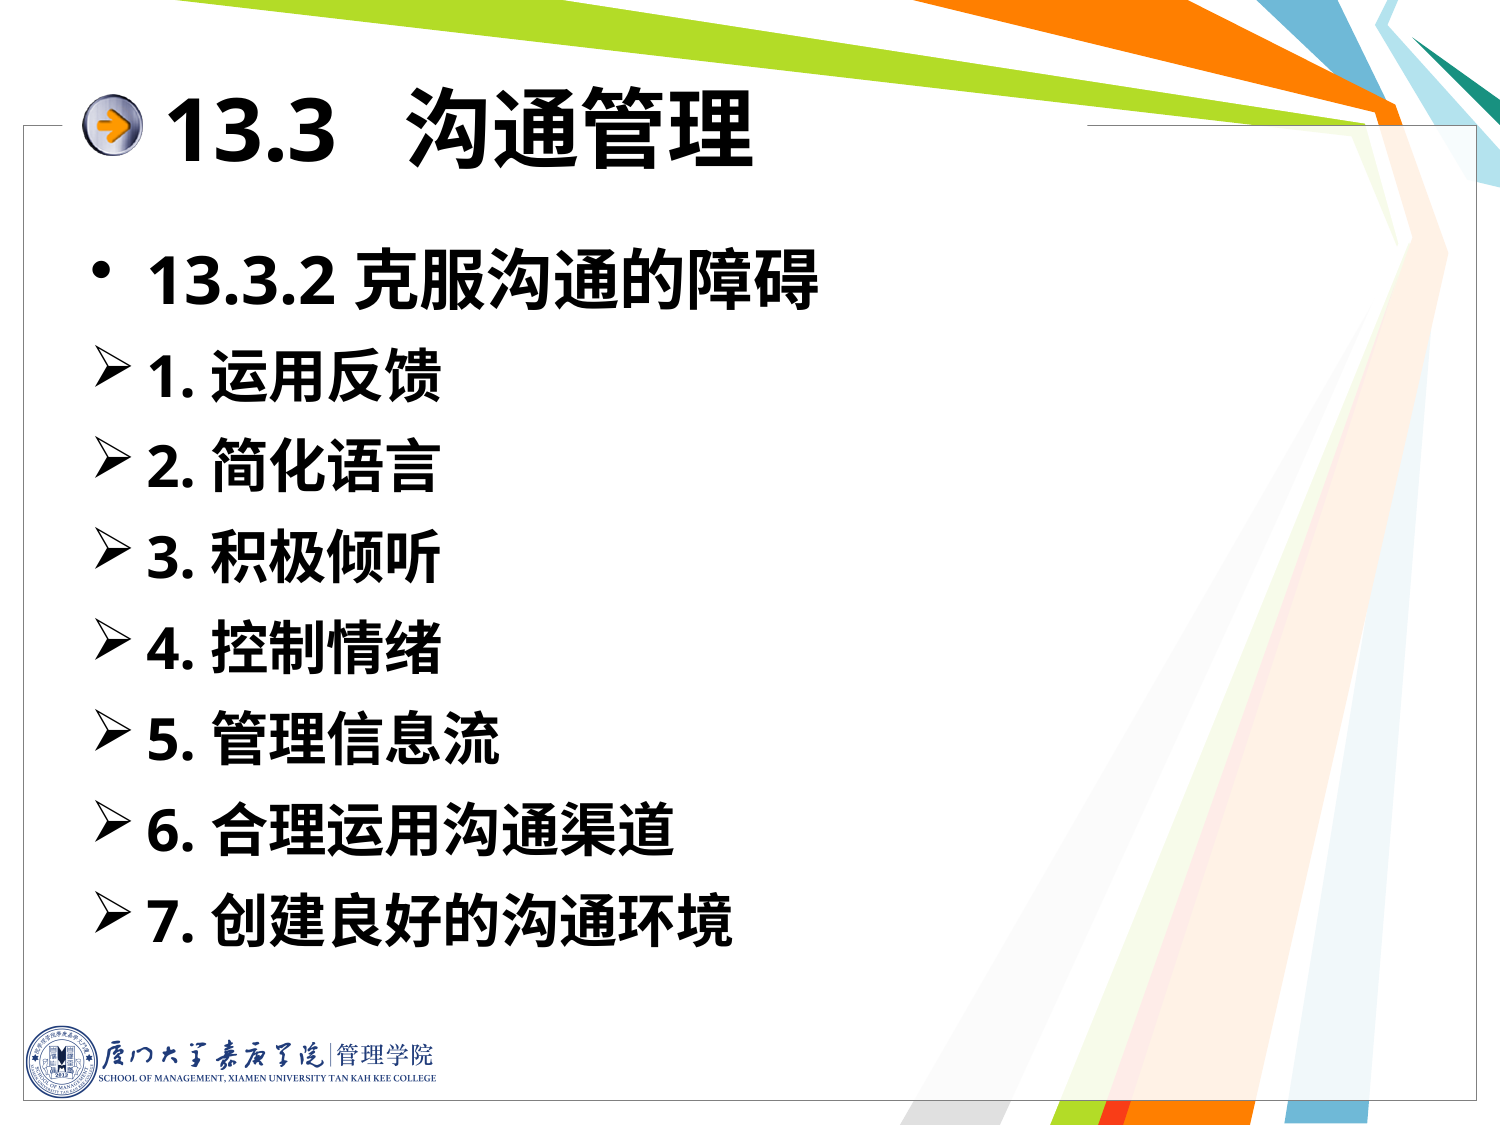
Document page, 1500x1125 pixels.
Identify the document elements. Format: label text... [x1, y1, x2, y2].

picture [24, 1024, 438, 1100]
picture [82, 94, 143, 156]
title 13.3 沟通管理 [148, 32, 1182, 220]
list 13.3.2克服沟通的障碍 1.运用反馈 2.简化语言 3.积极倾听 4.控制情绪 5.管理信息流 6.合理运用沟通渠道 7.创建良好的沟通环境 [75, 206, 1425, 1032]
